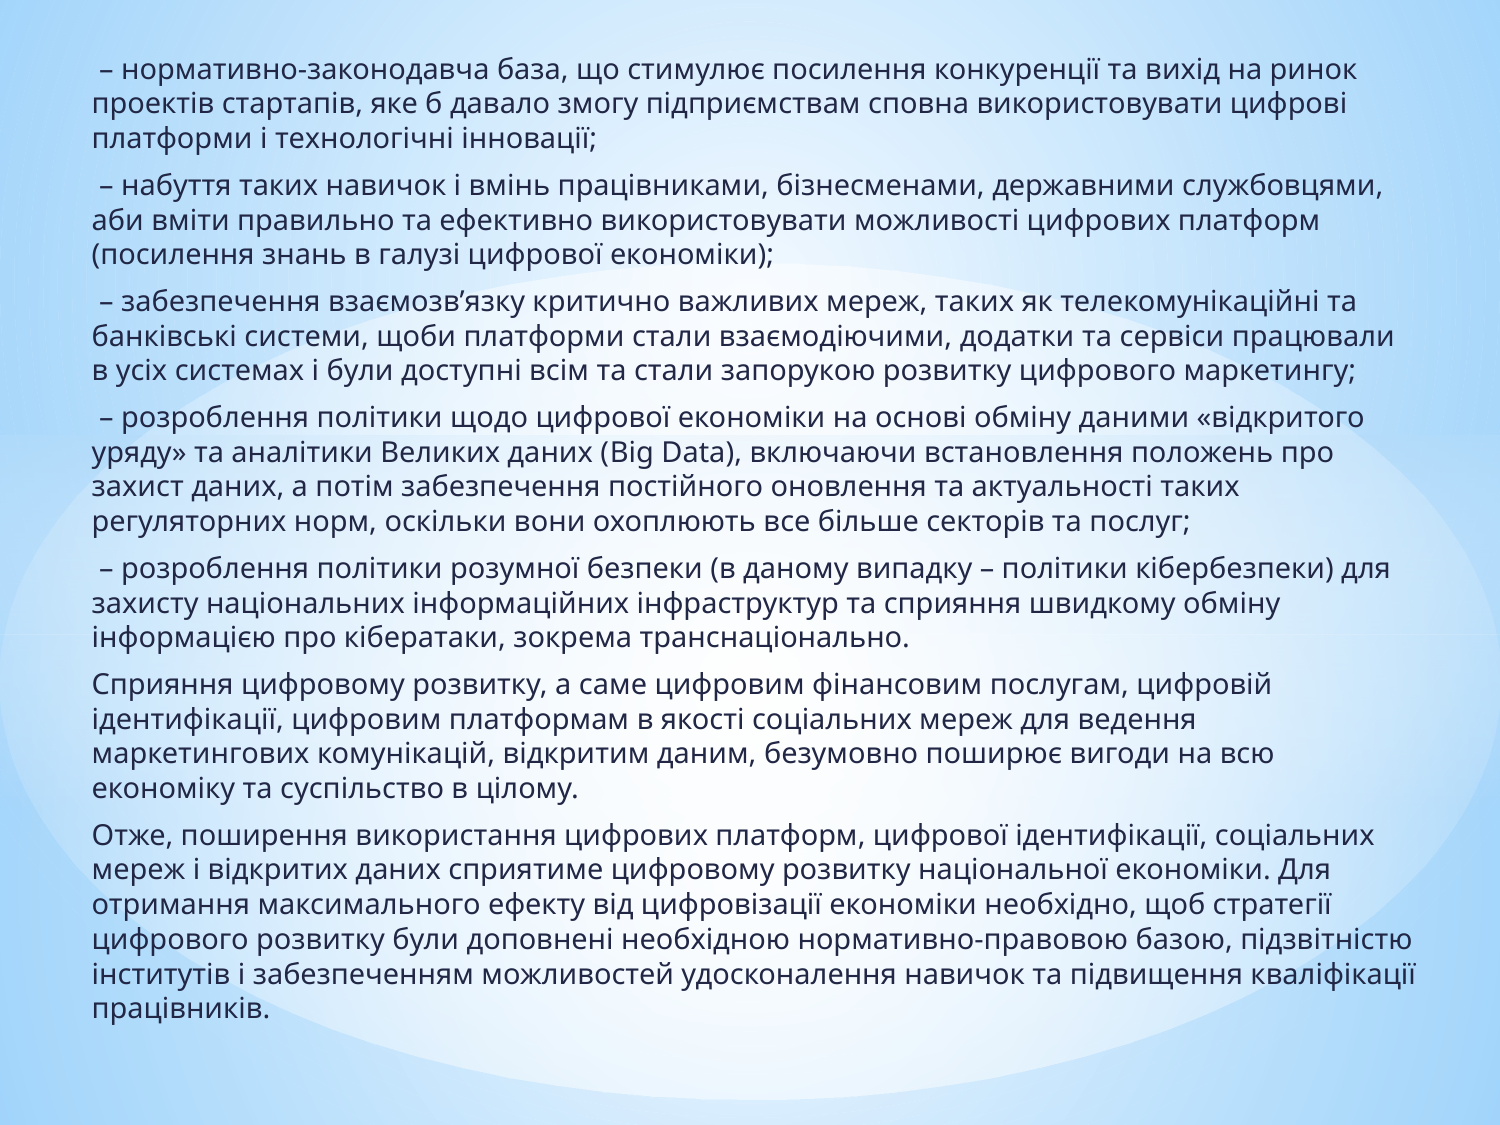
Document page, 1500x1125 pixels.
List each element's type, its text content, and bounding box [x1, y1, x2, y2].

subtitle – нормативно-законодавча база, що стимулює посилення конкуренції та вихід на ринок проектів стартапів, яке б давало змогу підприємствам сповна використовувати цифрові платформи і технологічні інновації; – набуття таких навичок і вмінь працівниками, бізнесменами, державними службовцями, аби вміти правильно та ефективно використовувати можливості цифрових платформ (посилення знань в галузі цифрової економіки); – забезпечення взаємозв’язку критично важливих мереж, таких як телекомунікаційні та банківські системи, щоби платформи стали взаємодіючими, додатки та сервіси працювали в усіх системах і були доступні всім та стали запорукою розвитку цифрового маркетингу; – розроблення політики щодо цифрової економіки на основі обміну даними «відкритого уряду» та аналітики Великих даних (Big Data), включаючи встановлення положень про захист даних, а потім забезпечення постійного оновлення та актуальності таких регуляторних норм, оскільки вони охоплюють все більше секторів та послуг; – розроблення політики розумної безпеки (в даному випадку – політики кібербезпеки) для захисту національних інформаційних інфраструктур та сприяння швидкому обміну інформацією про кібератаки, зокрема транснаціонально. Сприяння цифровому розвитку, а саме цифровим фінансовим послугам, цифровій ідентифікації, цифровим платформам в якості соціальних мереж для ведення маркетингових комунікацій, відкритим даним, безумовно поширює вигоди на всю економіку та суспільство в цілому. Отже, поширення використання цифрових платформ, цифрової ідентифікації, соціальних мереж і відкритих даних сприятиме цифровому розвитку національної економіки. Для отримання максимального ефекту від цифровізації економіки необхідно, щоб стратегії цифрового розвитку були доповнені необхідною нормативно-правовою базою, підзвітністю інститутів і забезпеченням можливостей удосконалення навичок та підвищення кваліфікації працівників. [76, 42, 1436, 1035]
